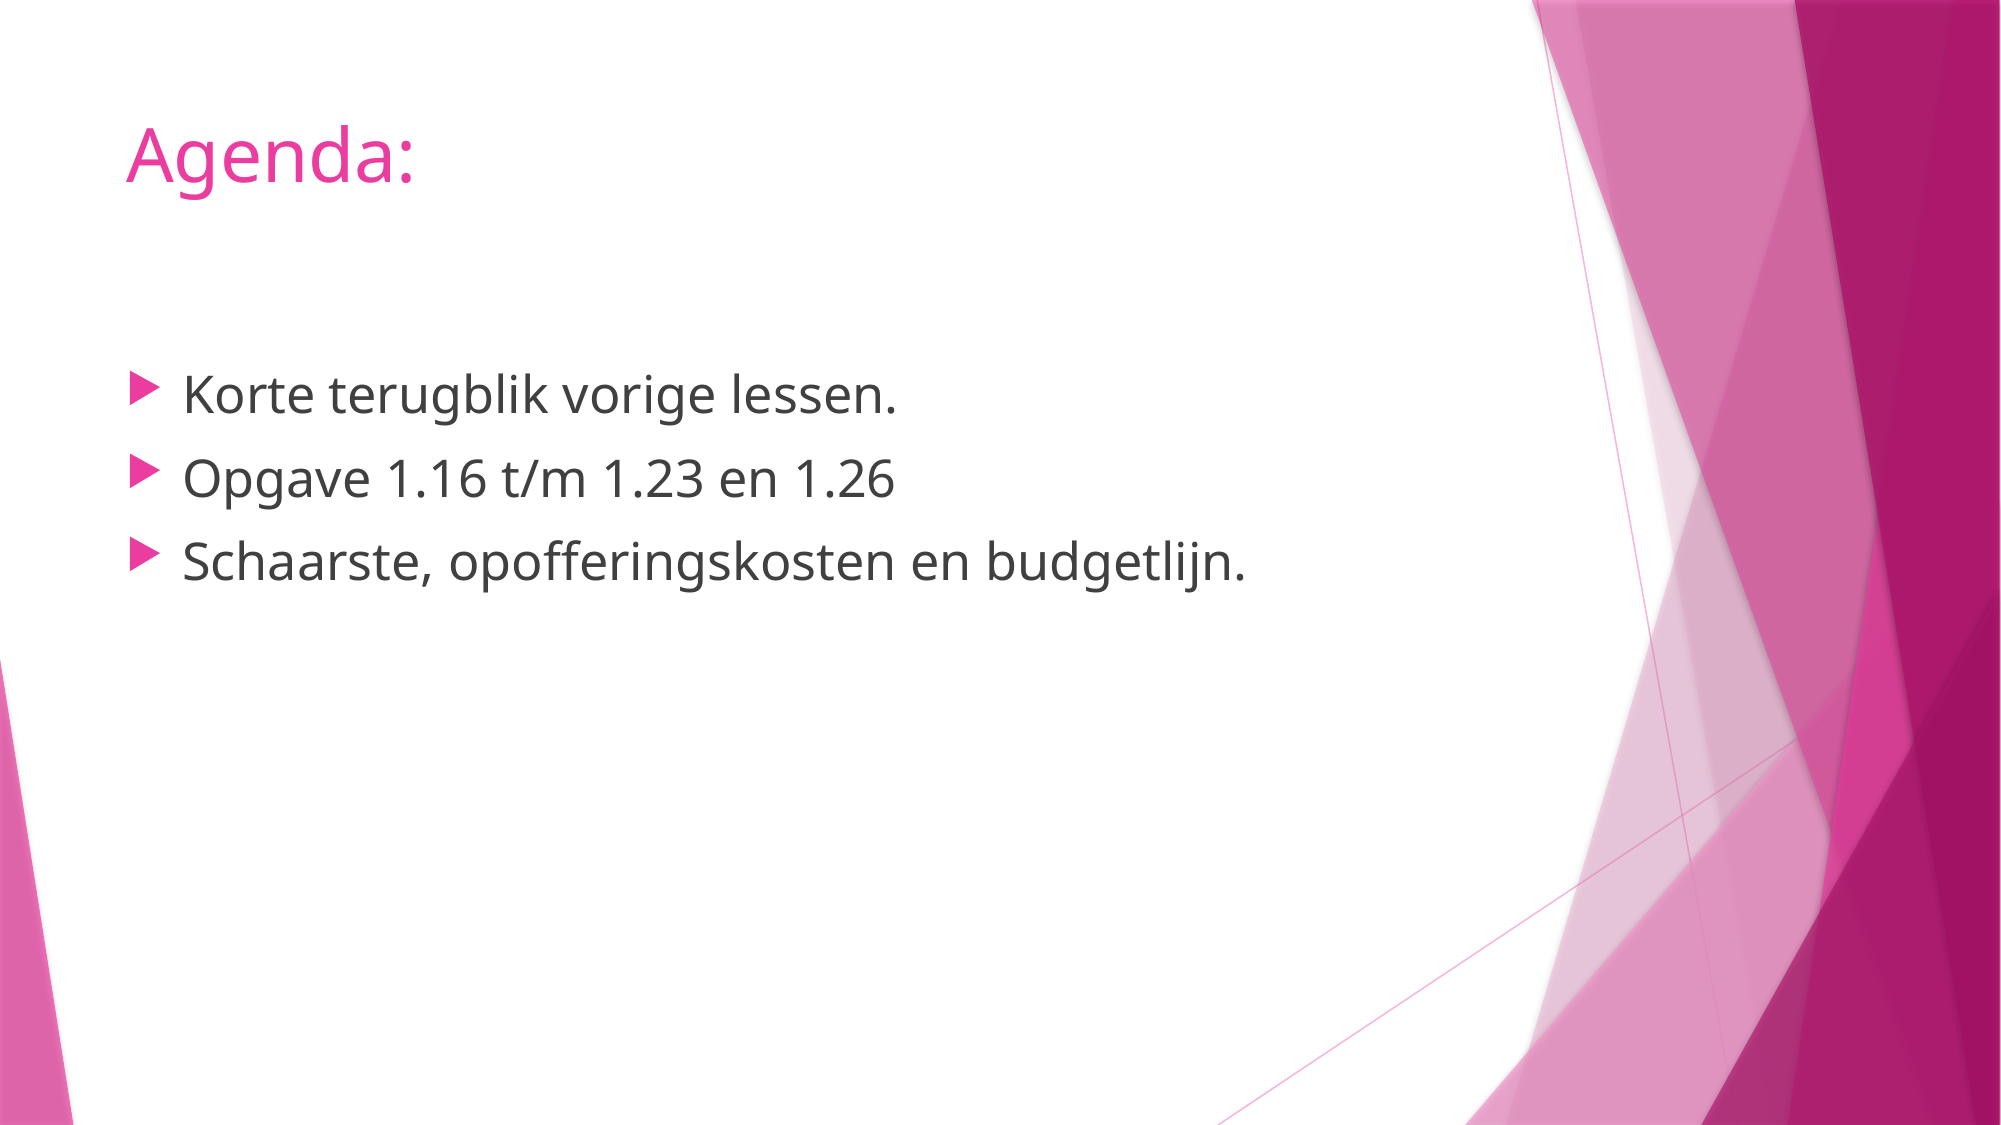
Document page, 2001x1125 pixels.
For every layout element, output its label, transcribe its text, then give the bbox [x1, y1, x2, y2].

title Agenda: [111, 99, 1522, 317]
list Korte terugblik vorige lessen. Opgave 1.16 t/m 1.23 en 1.26 Schaarste, opofferingskosten en budgetlijn. [111, 354, 1522, 992]
